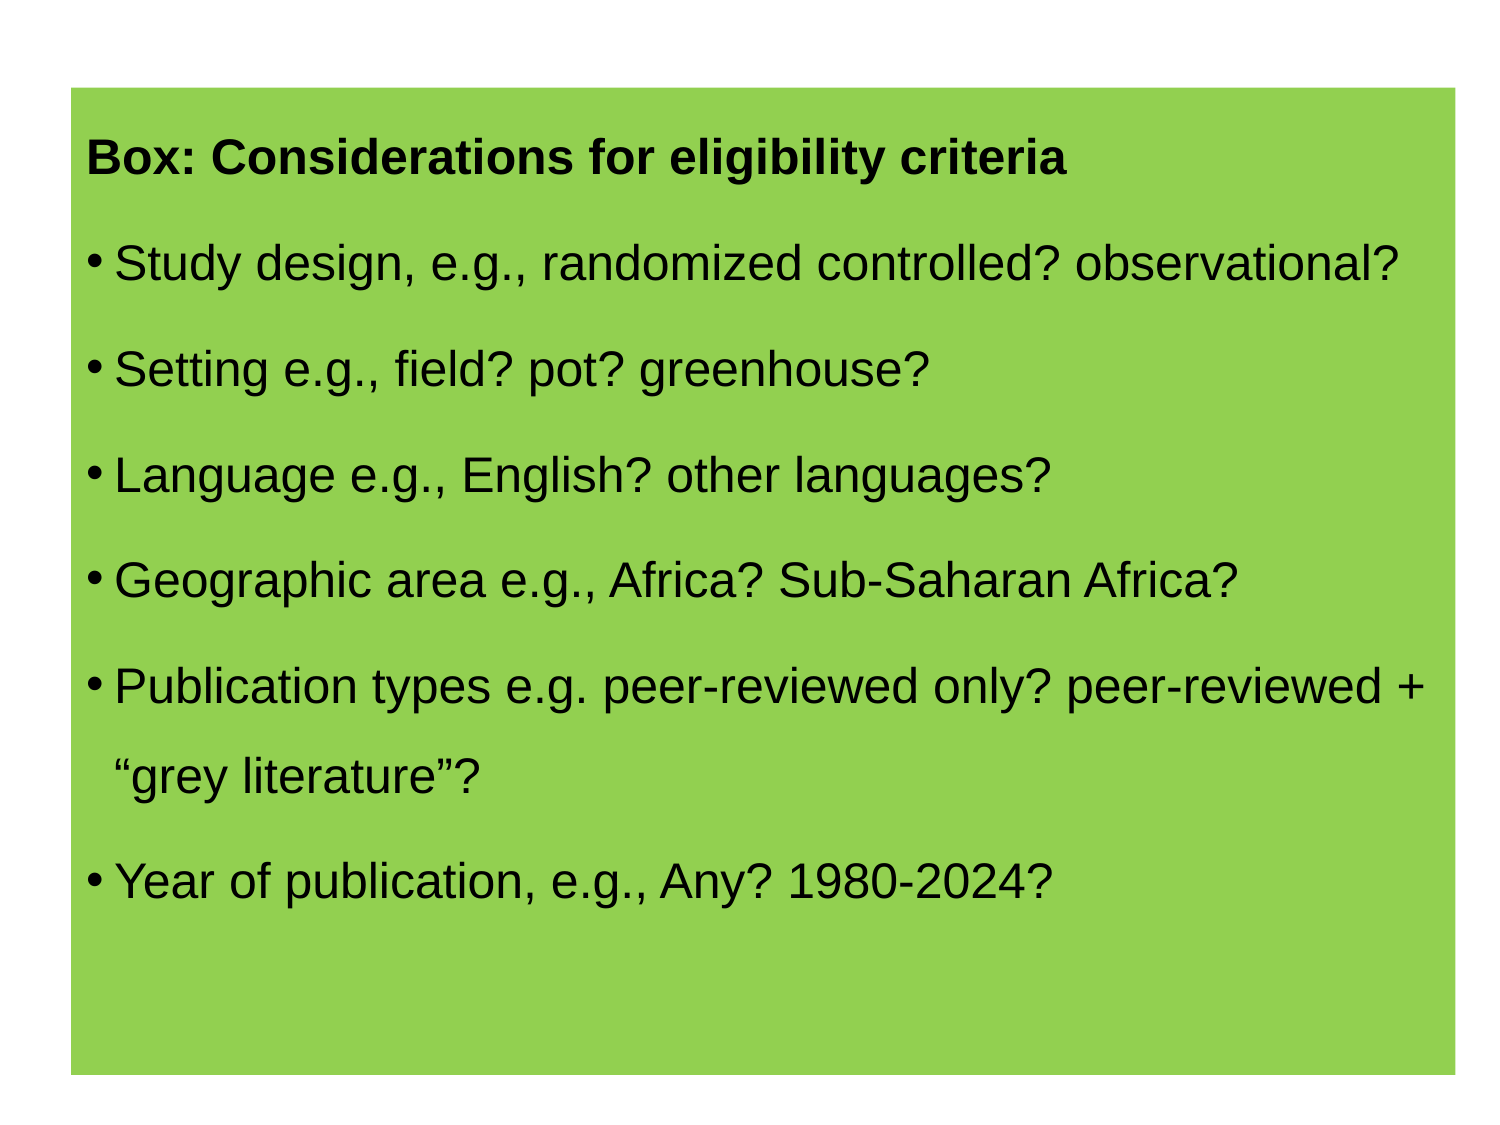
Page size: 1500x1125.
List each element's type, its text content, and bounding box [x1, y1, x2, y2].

list Box: Considerations for eligibility criteria Study design, e.g., randomized controlled? observational? Setting e.g., field? pot? greenhouse? Language e.g., English? other languages? Geographic area e.g., Africa? Sub-Saharan Africa? Publication types e.g. peer-reviewed only? peer-reviewed + “grey literature”? Year of publication, e.g., Any? 1980-2024? [71, 87, 1456, 1075]
